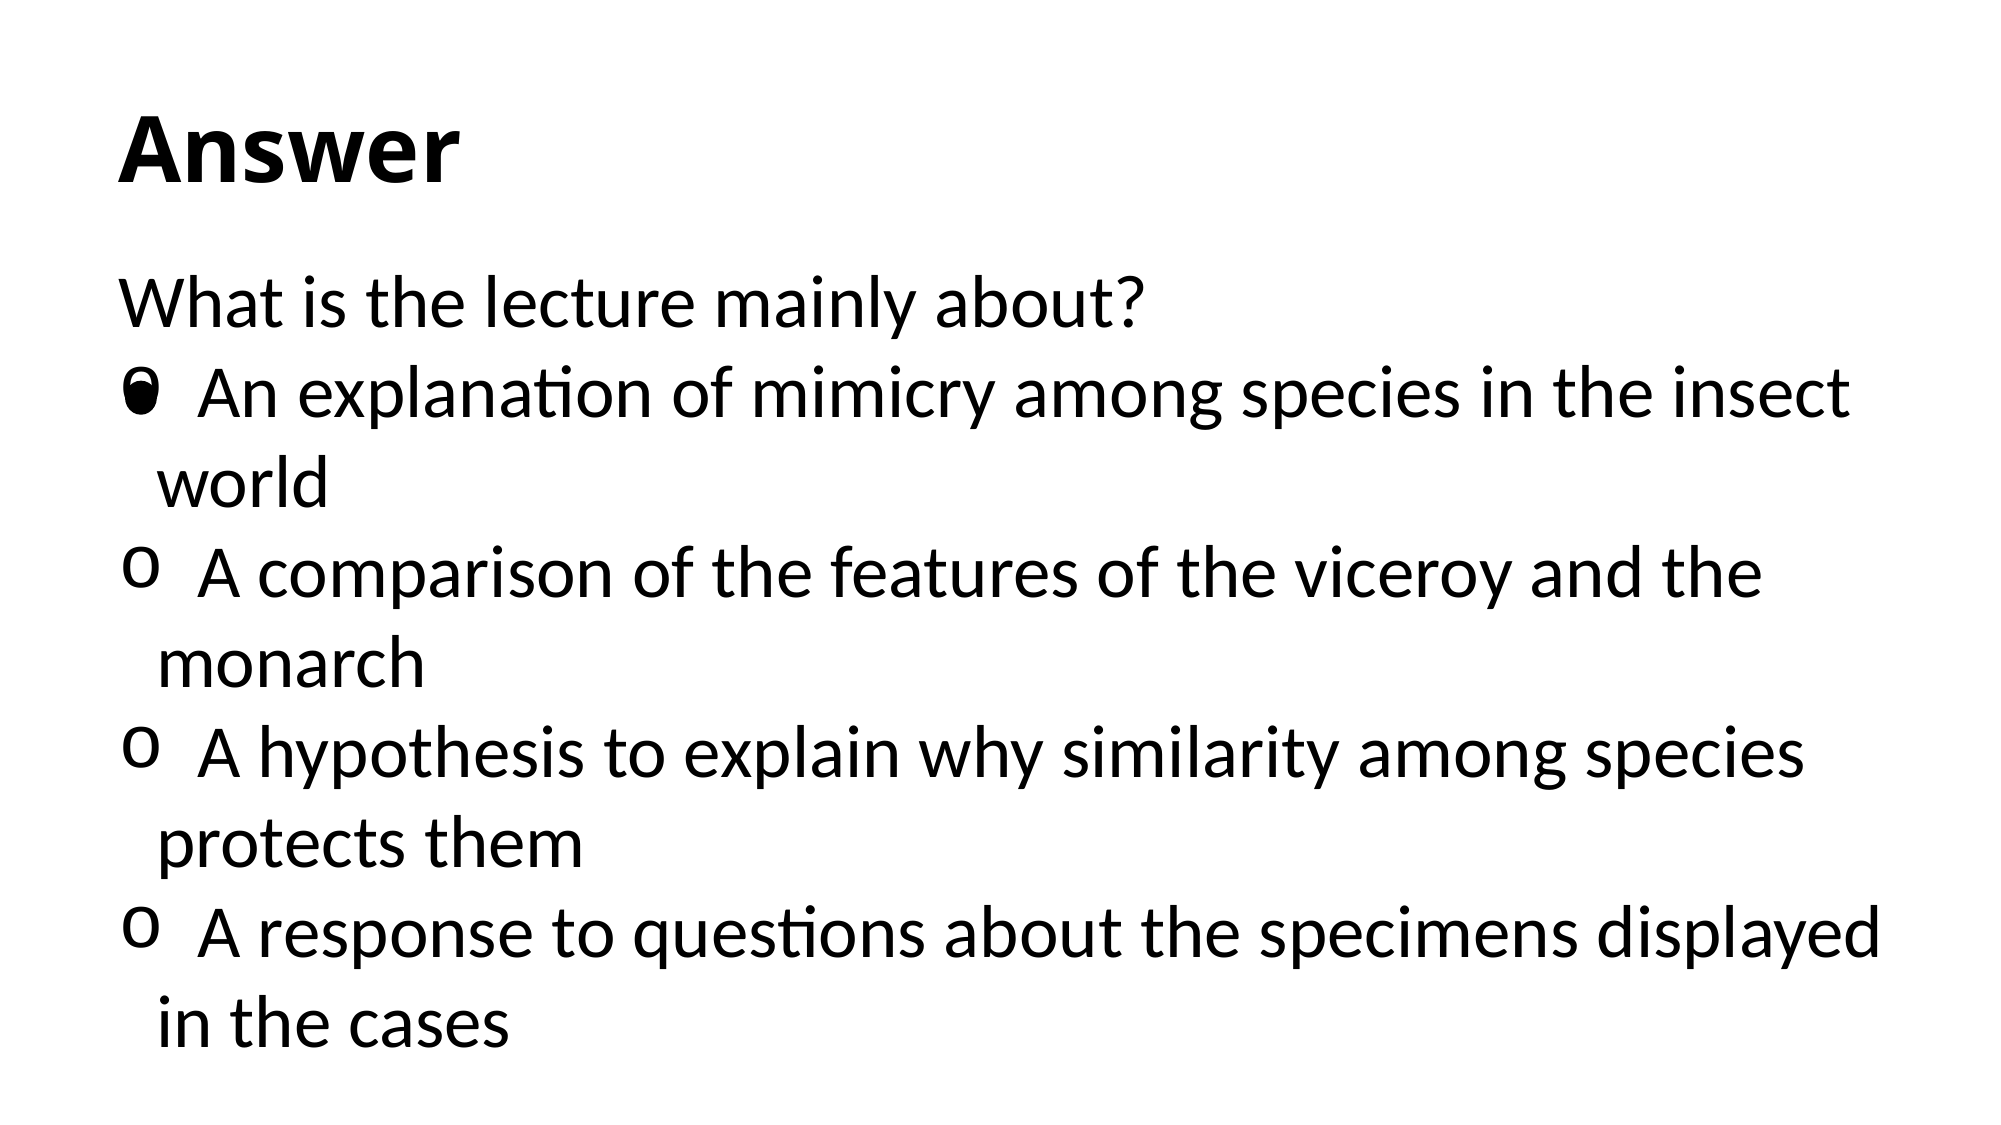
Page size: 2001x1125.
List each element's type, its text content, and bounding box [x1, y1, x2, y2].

list What is the lecture mainly about? An explanation of mimicry among species in the insect world A comparison of the features of the viceroy and the monarch A hypothesis to explain why similarity among species protects them A response to questions about the specimens displayed in the cases [103, 245, 1973, 1070]
title Answer [103, 59, 1863, 245]
text_box [123, 379, 158, 416]
